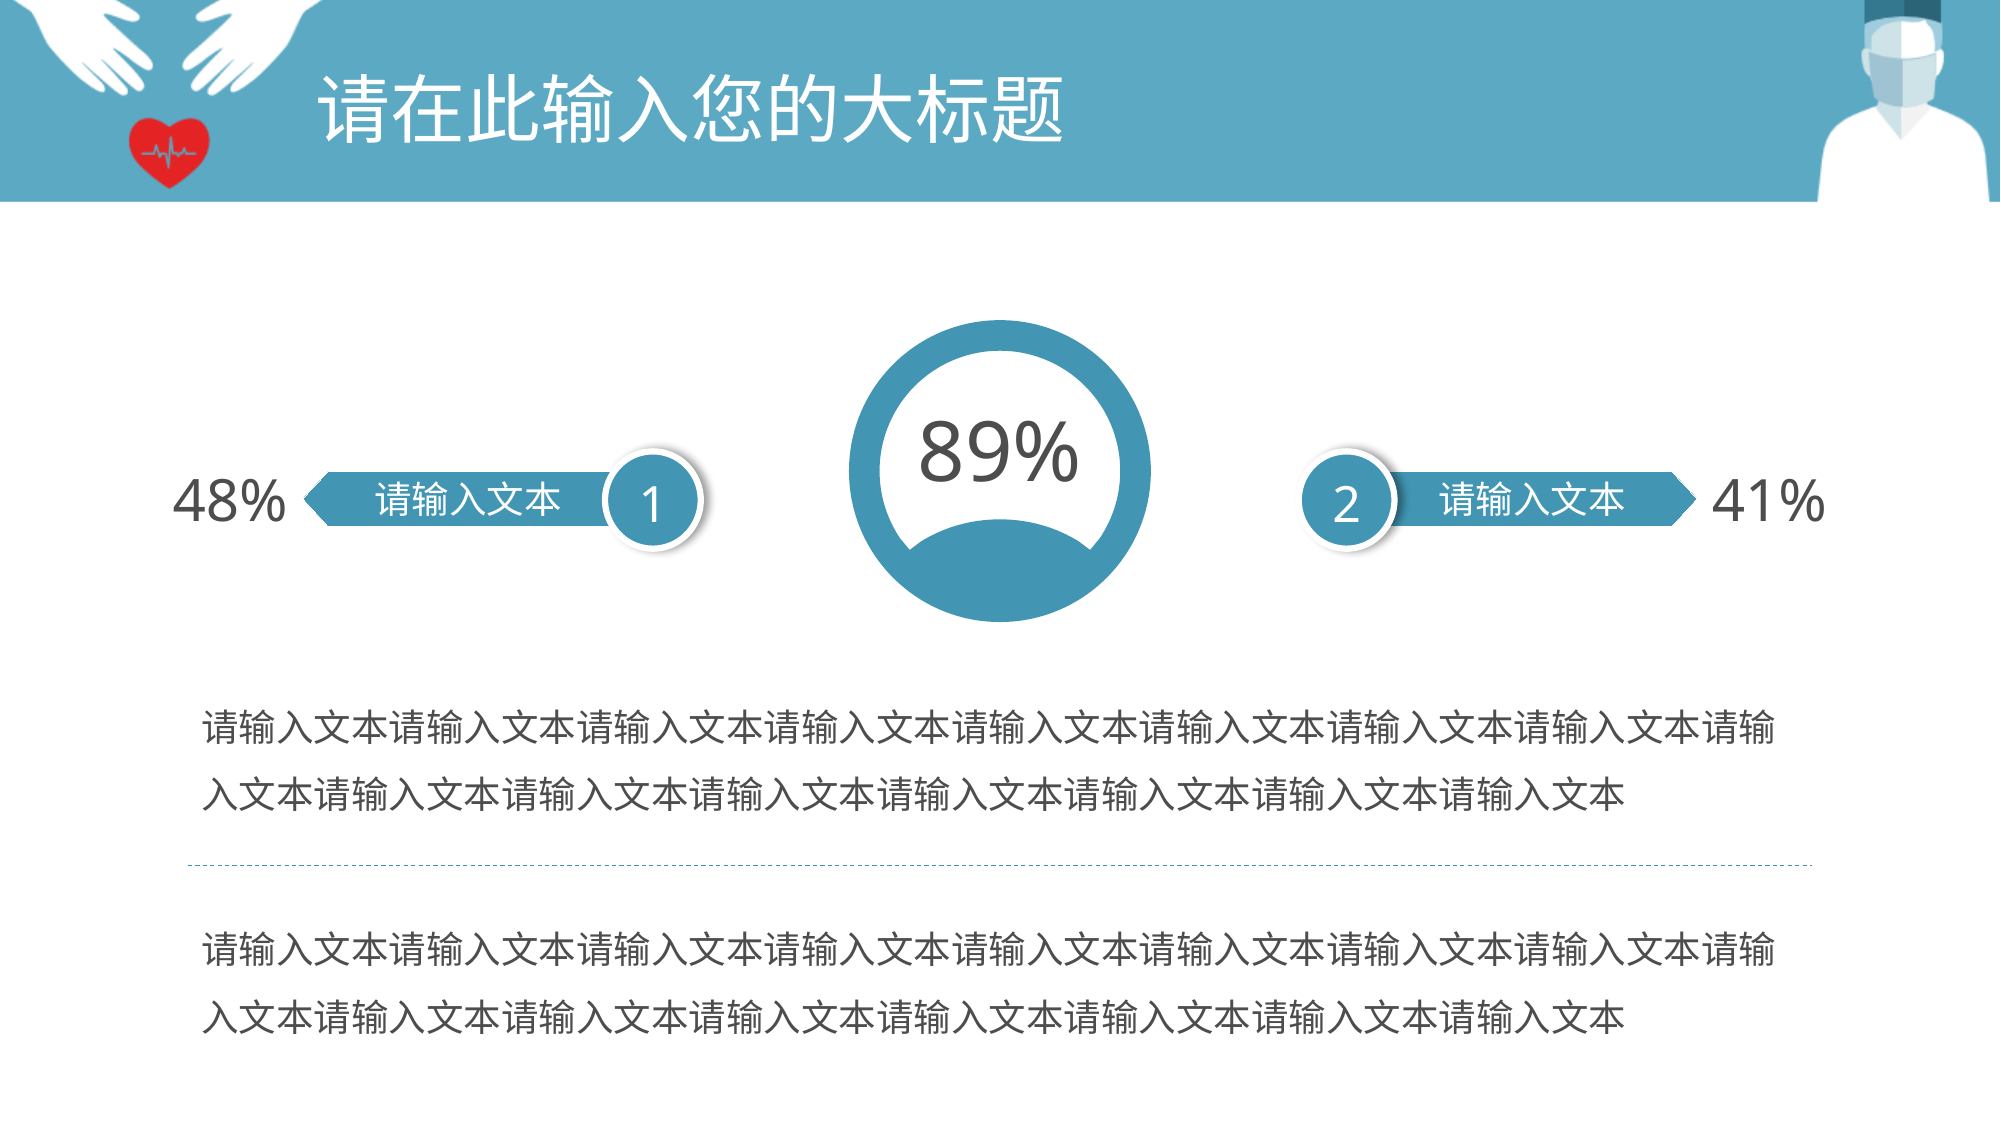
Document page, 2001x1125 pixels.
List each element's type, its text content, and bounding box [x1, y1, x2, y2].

title 请在此输入您的大标题 [300, 44, 1771, 184]
text_box 请输入文本请输入文本请输入文本请输入文本请输入文本请输入文本请输入文本请输入文本请输入文本请输入文本请输入文本请输入文本请输入文本请输入文本请输入文本请输入文本 [185, 648, 1815, 850]
text_box 48% [76, 455, 303, 541]
text_box 89% [847, 319, 1152, 624]
text_box 2 [1298, 451, 1395, 549]
text_box 41% [1697, 455, 1923, 541]
text_box 请输入文本 [1399, 471, 1697, 527]
text_box 请输入文本请输入文本请输入文本请输入文本请输入文本请输入文本请输入文本请输入文本请输入文本请输入文本请输入文本请输入文本请输入文本请输入文本请输入文本请输入文本 [185, 870, 1815, 1072]
text_box 1 [605, 451, 701, 549]
text_box 请输入文本 [303, 471, 612, 527]
picture [0, 0, 2000, 1125]
